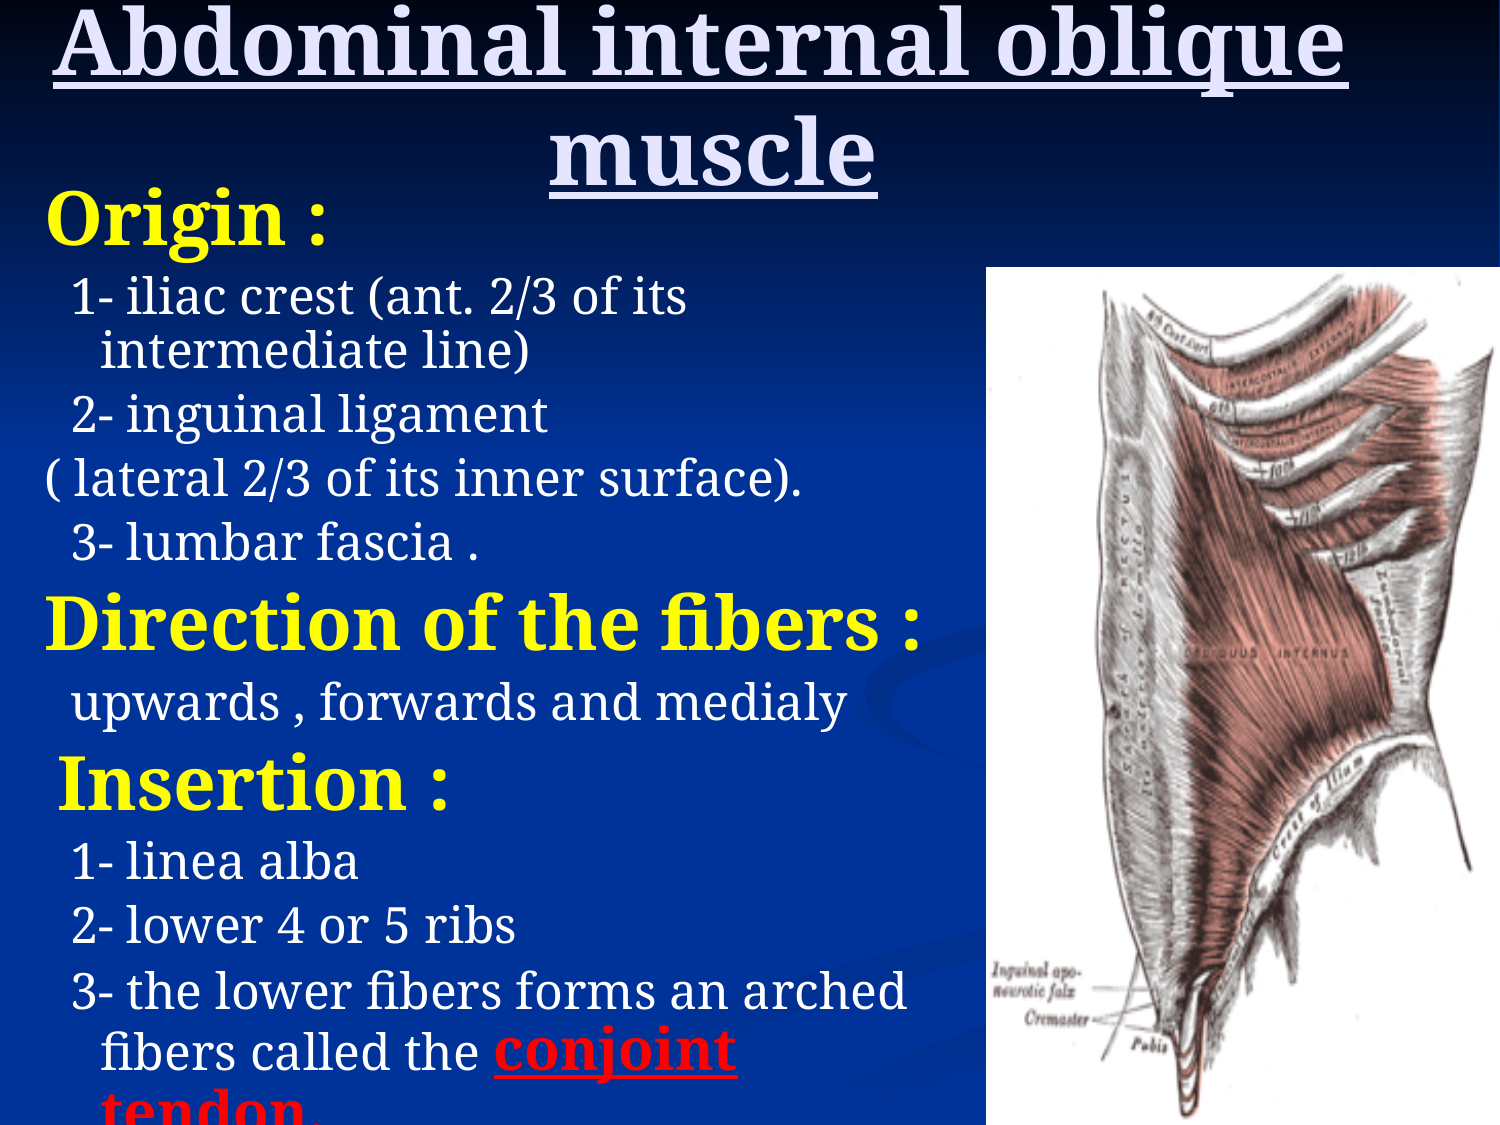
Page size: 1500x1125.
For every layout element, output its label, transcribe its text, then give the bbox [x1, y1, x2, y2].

picture [985, 266, 1500, 1125]
list Origin : 1- iliac crest (ant. 2/3 of its intermediate line) 2- inguinal ligament ( lateral 2/3 of its inner surface). 3- lumbar fascia . Direction of the fibers : upwards , forwards and medialy Insertion : 1- linea alba 2- lower 4 or 5 ribs 3- the lower fibers forms an arched fibers called the conjoint tendon. [29, 172, 963, 1094]
title Abdominal internal oblique muscle [0, 0, 1427, 188]
